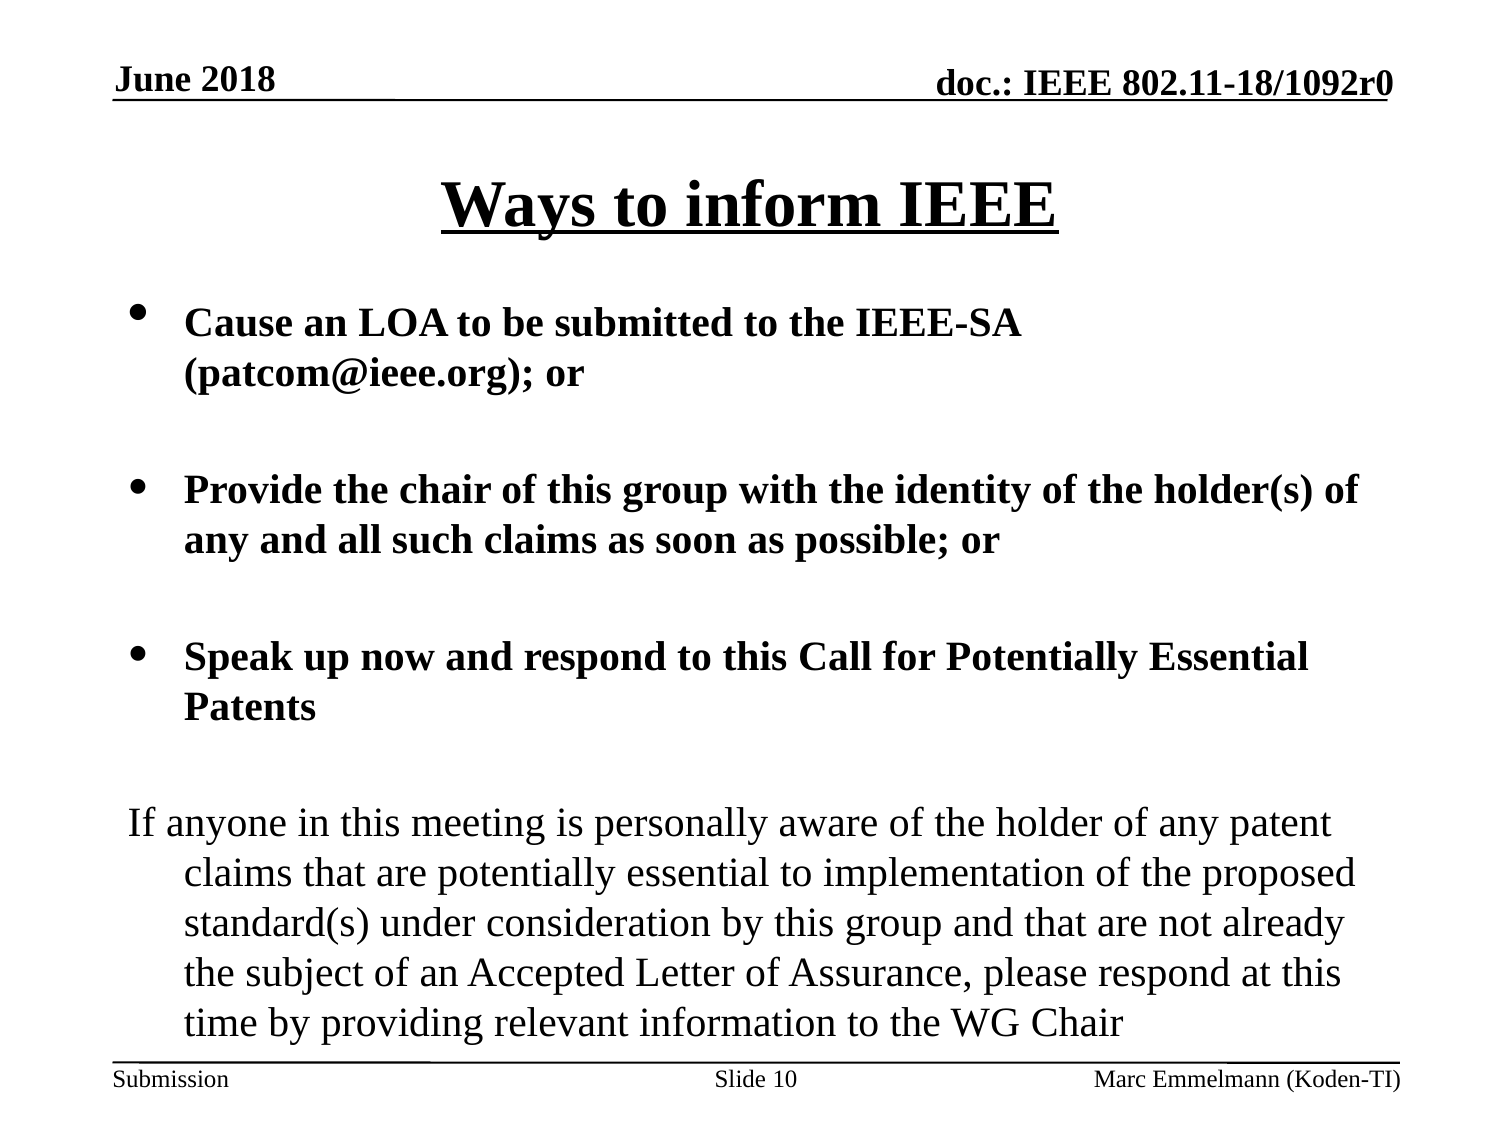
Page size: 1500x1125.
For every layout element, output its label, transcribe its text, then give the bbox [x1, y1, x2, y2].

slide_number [114, 54, 423, 100]
footer Marc Emmelmann (Koden-TI) [878, 1061, 1402, 1093]
slide_number Slide 10 [712, 1061, 800, 1123]
list Cause an LOA to be submitted to the IEEE-SA (patcom@ieee.org); or Provide the chair of this group with the identity of the holder(s) of any and all such claims as soon as possible; or Speak up now and respond to this Call for Potentially Essential Patents If anyone in this meeting is personally aware of the holder of any patent claims that are potentially essential to implementation of the proposed standard(s) under consideration by this group and that are not already the subject of an Accepted Letter of Assurance, please respond at this time by providing relevant information to the WG Chair [112, 287, 1388, 963]
title Ways to inform IEEE [112, 112, 1388, 287]
